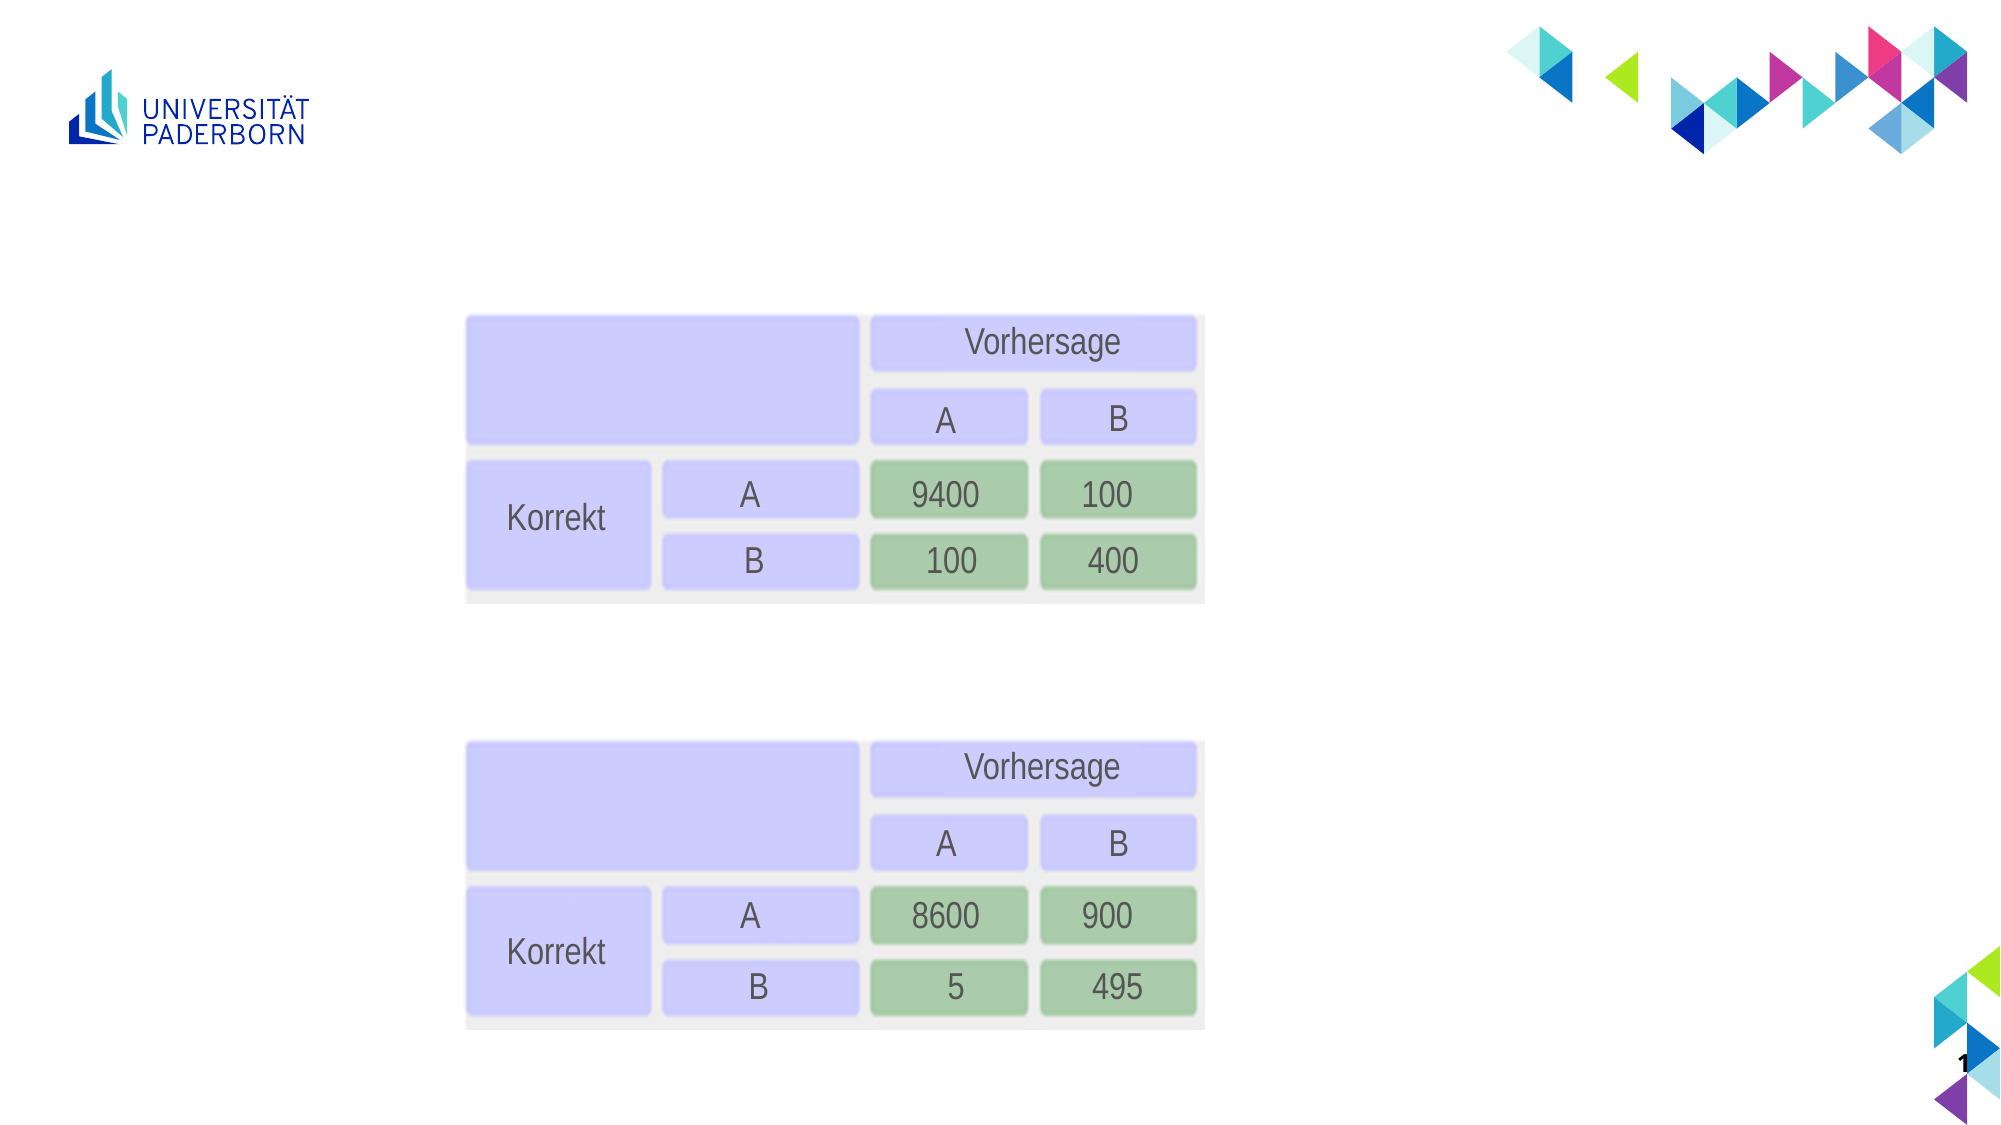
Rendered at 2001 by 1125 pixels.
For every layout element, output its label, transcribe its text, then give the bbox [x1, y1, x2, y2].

picture [461, 737, 1205, 1030]
slide_number 1 [1888, 1052, 1972, 1083]
picture [461, 311, 1205, 604]
